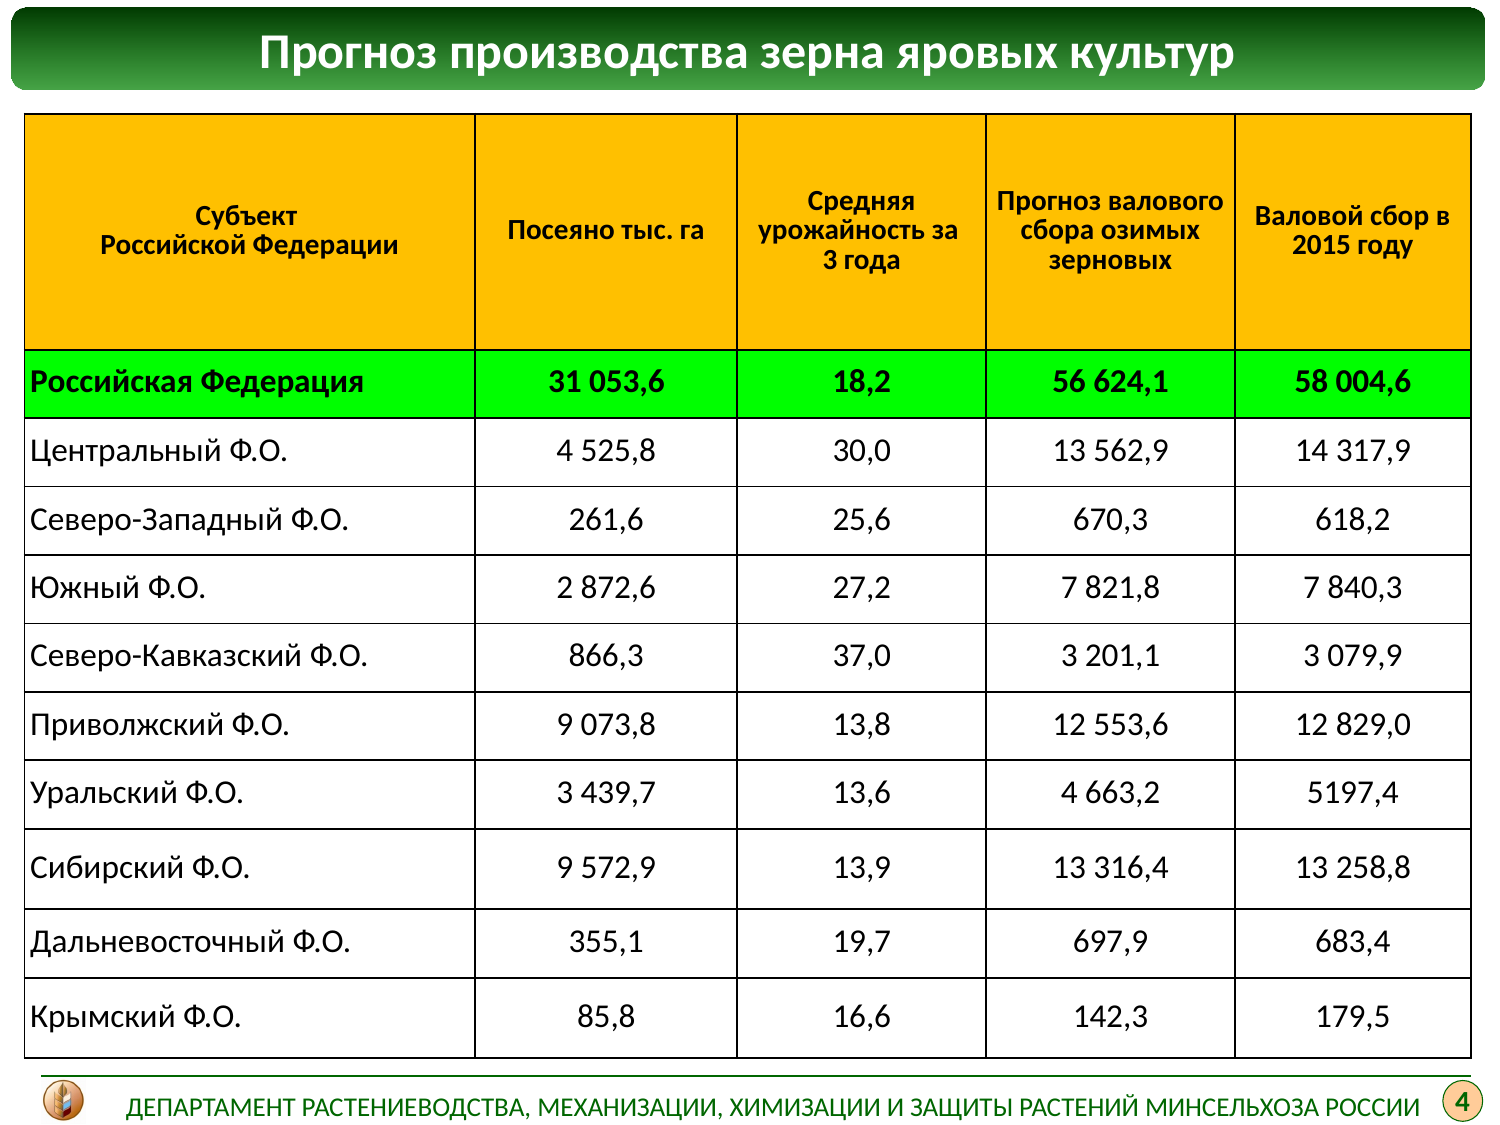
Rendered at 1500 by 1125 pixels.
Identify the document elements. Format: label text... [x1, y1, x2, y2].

table_cell 13,9 [738, 830, 985, 908]
table_cell 5197,4 [1236, 761, 1470, 828]
table_cell Крымский Ф.О. [25, 979, 474, 1057]
table_cell 697,9 [987, 910, 1234, 977]
table_cell 18,2 [738, 351, 985, 417]
table_cell 37,0 [738, 624, 985, 691]
table_cell 866,3 [476, 624, 736, 691]
table_cell 7 840,3 [1236, 556, 1470, 623]
table_cell 12 829,0 [1236, 693, 1470, 759]
table_cell 670,3 [987, 487, 1234, 554]
table_cell 261,6 [476, 487, 736, 554]
table_cell Приволжский Ф.О. [25, 693, 474, 759]
table_cell 4 525,8 [476, 419, 736, 486]
table_cell Центральный Ф.О. [25, 419, 474, 486]
picture [41, 1077, 86, 1125]
table_cell 30,0 [738, 419, 985, 486]
table_cell 683,4 [1236, 910, 1470, 977]
table_cell 142,3 [987, 979, 1234, 1057]
table_cell Сибирский Ф.О. [25, 830, 474, 908]
text_box 4 [1435, 1088, 1500, 1113]
table_cell 58 004,6 [1236, 351, 1470, 417]
table_cell 355,1 [476, 910, 736, 977]
table_cell 16,6 [738, 979, 985, 1057]
table_cell Российская Федерация [25, 351, 474, 417]
table_header Средняя урожайность за 3 года [738, 115, 985, 349]
table_cell Дальневосточный Ф.О. [25, 910, 474, 977]
table_cell 13 258,8 [1236, 830, 1470, 908]
text_box Прогноз производства зерна яровых культур [11, 7, 1485, 90]
table_cell 3 079,9 [1236, 624, 1470, 691]
table_cell 9 073,8 [476, 693, 736, 759]
table_cell 12 553,6 [987, 693, 1234, 759]
table_header Прогноз валового сбора озимых зерновых [987, 115, 1234, 349]
table_cell 14 317,9 [1236, 419, 1470, 486]
text_box [1446, 1113, 1479, 1122]
table_cell Северо-Кавказский Ф.О. [25, 624, 474, 691]
table_header Валовой сбор в 2015 году [1236, 115, 1470, 349]
table_cell 3 439,7 [476, 761, 736, 828]
table_cell Северо-Западный Ф.О. [25, 487, 474, 554]
table_cell 85,8 [476, 979, 736, 1057]
table_cell 3 201,1 [987, 624, 1234, 691]
table_cell 9 572,9 [476, 830, 736, 908]
table_cell 27,2 [738, 556, 985, 623]
text_box ДЕПАРТАМЕНТ РАСТЕНИЕВОДСТВА, МЕХАНИЗАЦИИ, ХИМИЗАЦИИ И ЗАЩИТЫ РАСТЕНИЙ МИНСЕЛЬХОЗА РОССИИ [111, 1083, 1435, 1125]
table_cell 25,6 [738, 487, 985, 554]
table_cell 4 663,2 [987, 761, 1234, 828]
table_cell 179,5 [1236, 979, 1470, 1057]
table_header Посеяно тыс. га [476, 115, 736, 349]
table_cell 13,8 [738, 693, 985, 759]
table_cell 56 624,1 [987, 351, 1234, 417]
table_cell Уральский Ф.О. [25, 761, 474, 828]
table_cell 31 053,6 [476, 351, 736, 417]
table_cell 618,2 [1236, 487, 1470, 554]
table_cell 19,7 [738, 910, 985, 977]
table_header Субъект Российской Федерации [25, 115, 474, 349]
table_cell 2 872,6 [476, 556, 736, 623]
table_cell 13,6 [738, 761, 985, 828]
table_cell Южный Ф.О. [25, 556, 474, 623]
table_cell 13 562,9 [987, 419, 1234, 486]
table_cell 13 316,4 [987, 830, 1234, 908]
table_cell 7 821,8 [987, 556, 1234, 623]
text_box [1447, 1082, 1479, 1088]
